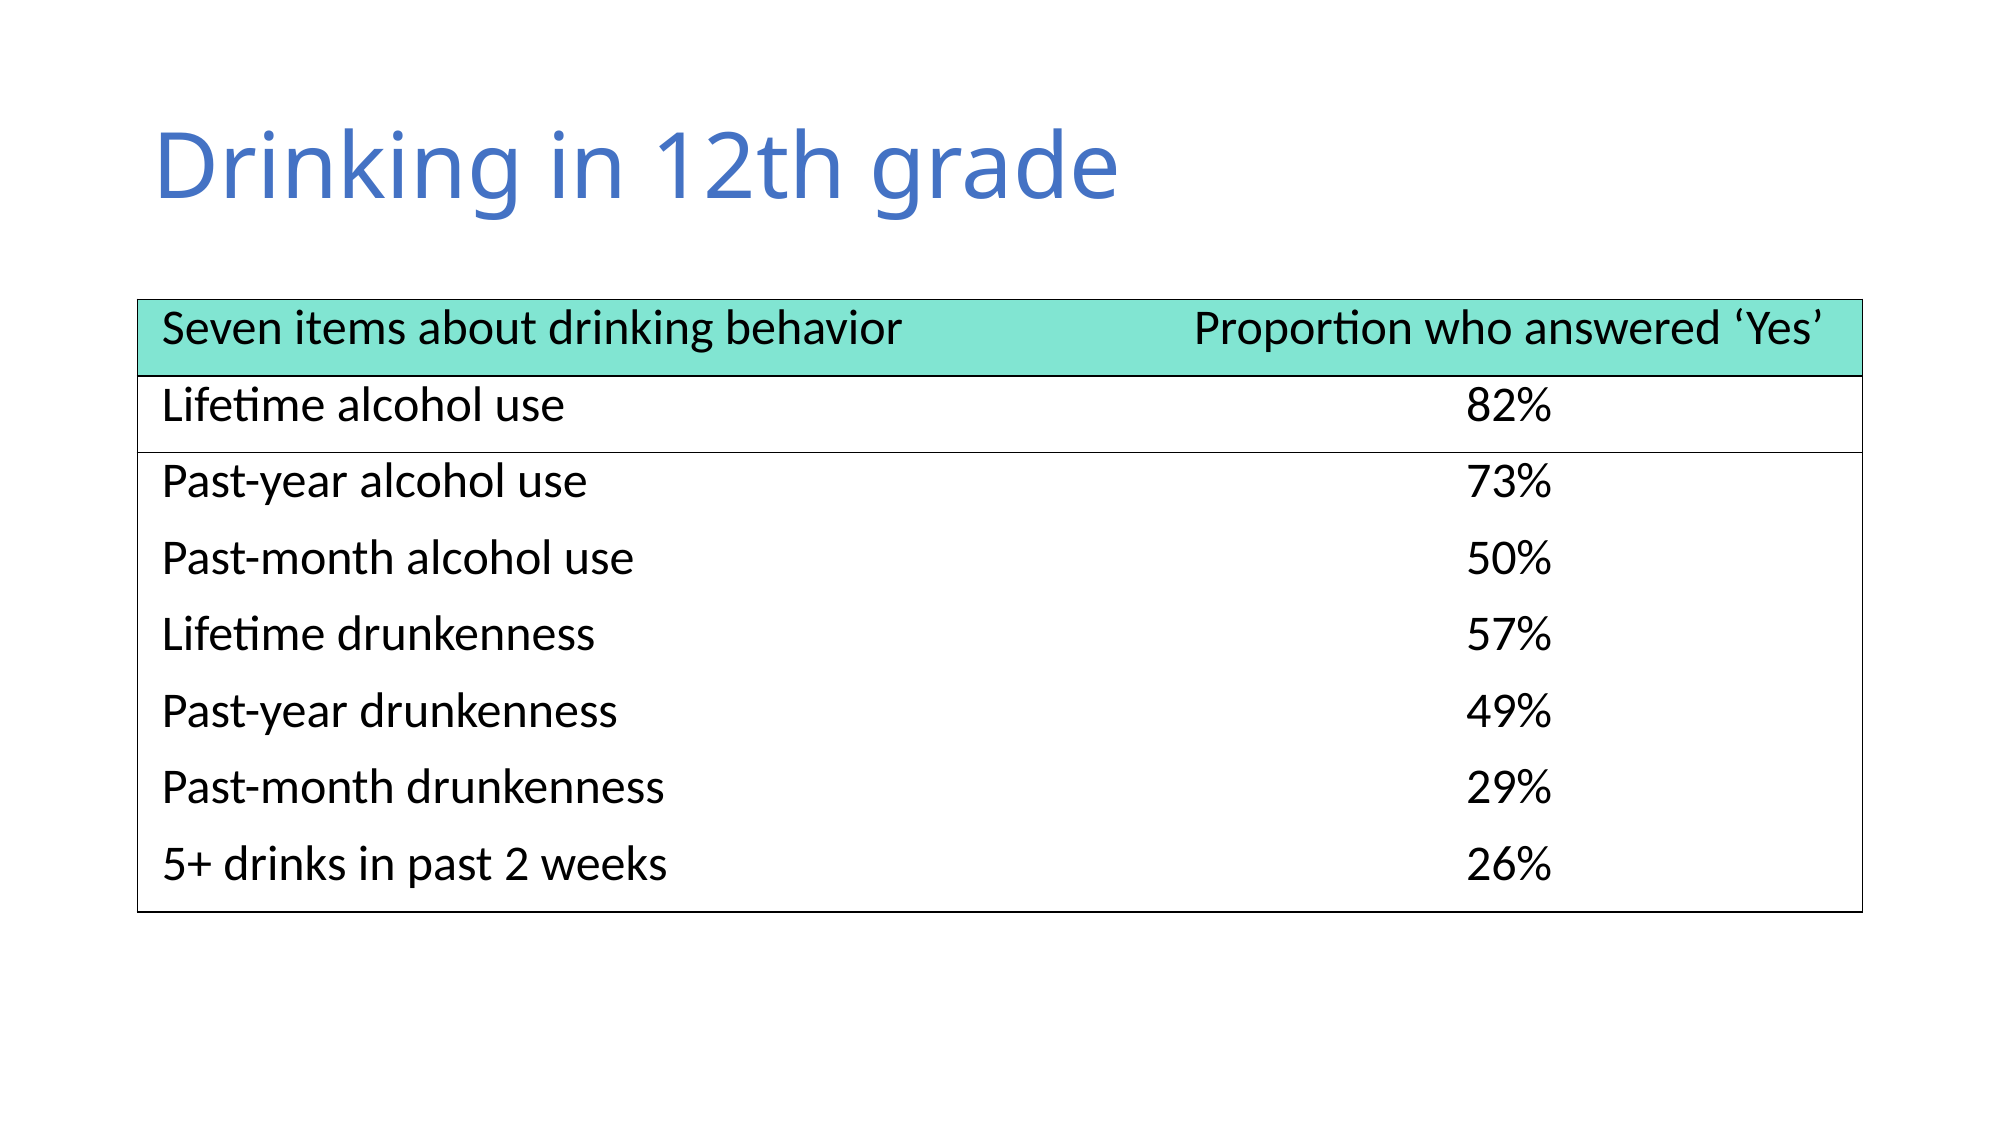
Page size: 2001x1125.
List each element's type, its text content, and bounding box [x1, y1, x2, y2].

table_cell 29% [1156, 759, 1862, 835]
table_cell Lifetime alcohol use [138, 377, 1156, 452]
table_cell Past-month alcohol use [138, 529, 1156, 606]
table_header Seven items about drinking behavior [138, 300, 1156, 375]
table_cell 57% [1156, 606, 1862, 682]
table_cell Past-year drunkenness [138, 682, 1156, 759]
table_header Proportion who answered ‘Yes’ [1156, 300, 1862, 375]
table_cell Past-year alcohol use [138, 453, 1156, 529]
table_cell 49% [1156, 682, 1862, 759]
table_cell 50% [1156, 529, 1862, 606]
table_cell 82% [1156, 377, 1862, 452]
table_cell 26% [1156, 835, 1862, 911]
table_cell Past-month drunkenness [138, 759, 1156, 835]
table_cell Lifetime drunkenness [138, 606, 1156, 682]
table_cell 5+ drinks in past 2 weeks [138, 835, 1156, 911]
title Drinking in 12th grade [137, 59, 1863, 278]
table_cell 73% [1156, 453, 1862, 529]
